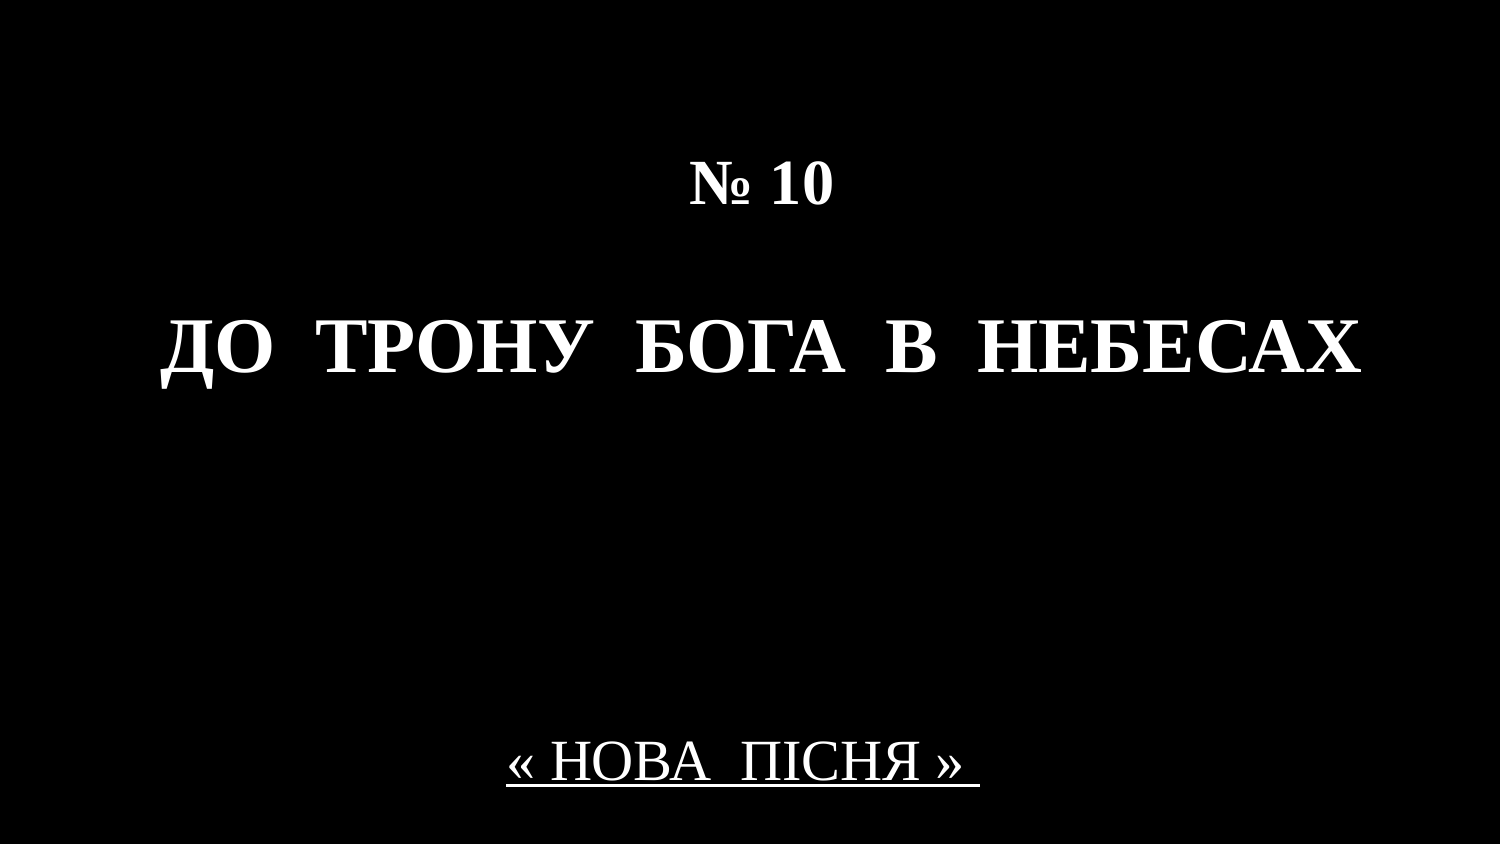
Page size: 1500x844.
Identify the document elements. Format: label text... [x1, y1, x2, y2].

title № 10 ДО ТРОНУ БОГА В НЕБЕСАХ [70, 131, 1454, 467]
subtitle « НОВА ПІСНЯ » [222, 714, 1264, 777]
